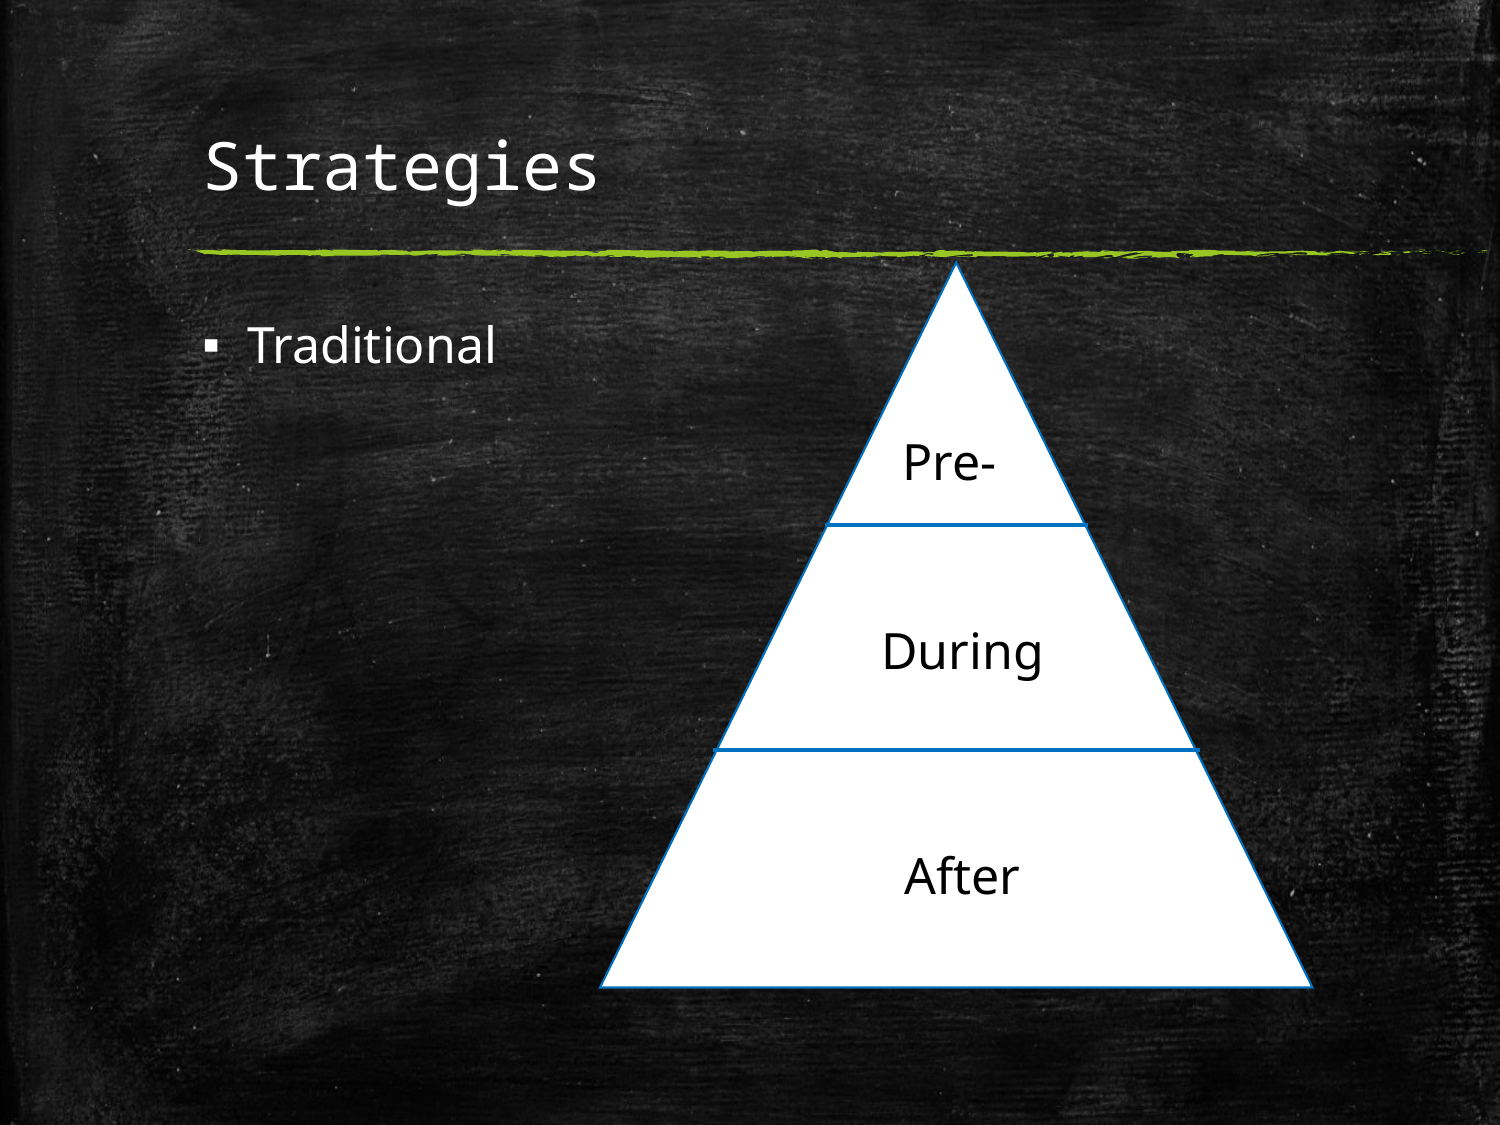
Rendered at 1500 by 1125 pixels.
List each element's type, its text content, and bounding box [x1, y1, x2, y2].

title Strategies [187, 45, 1313, 213]
list Traditional [187, 312, 732, 1013]
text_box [599, 262, 1313, 988]
